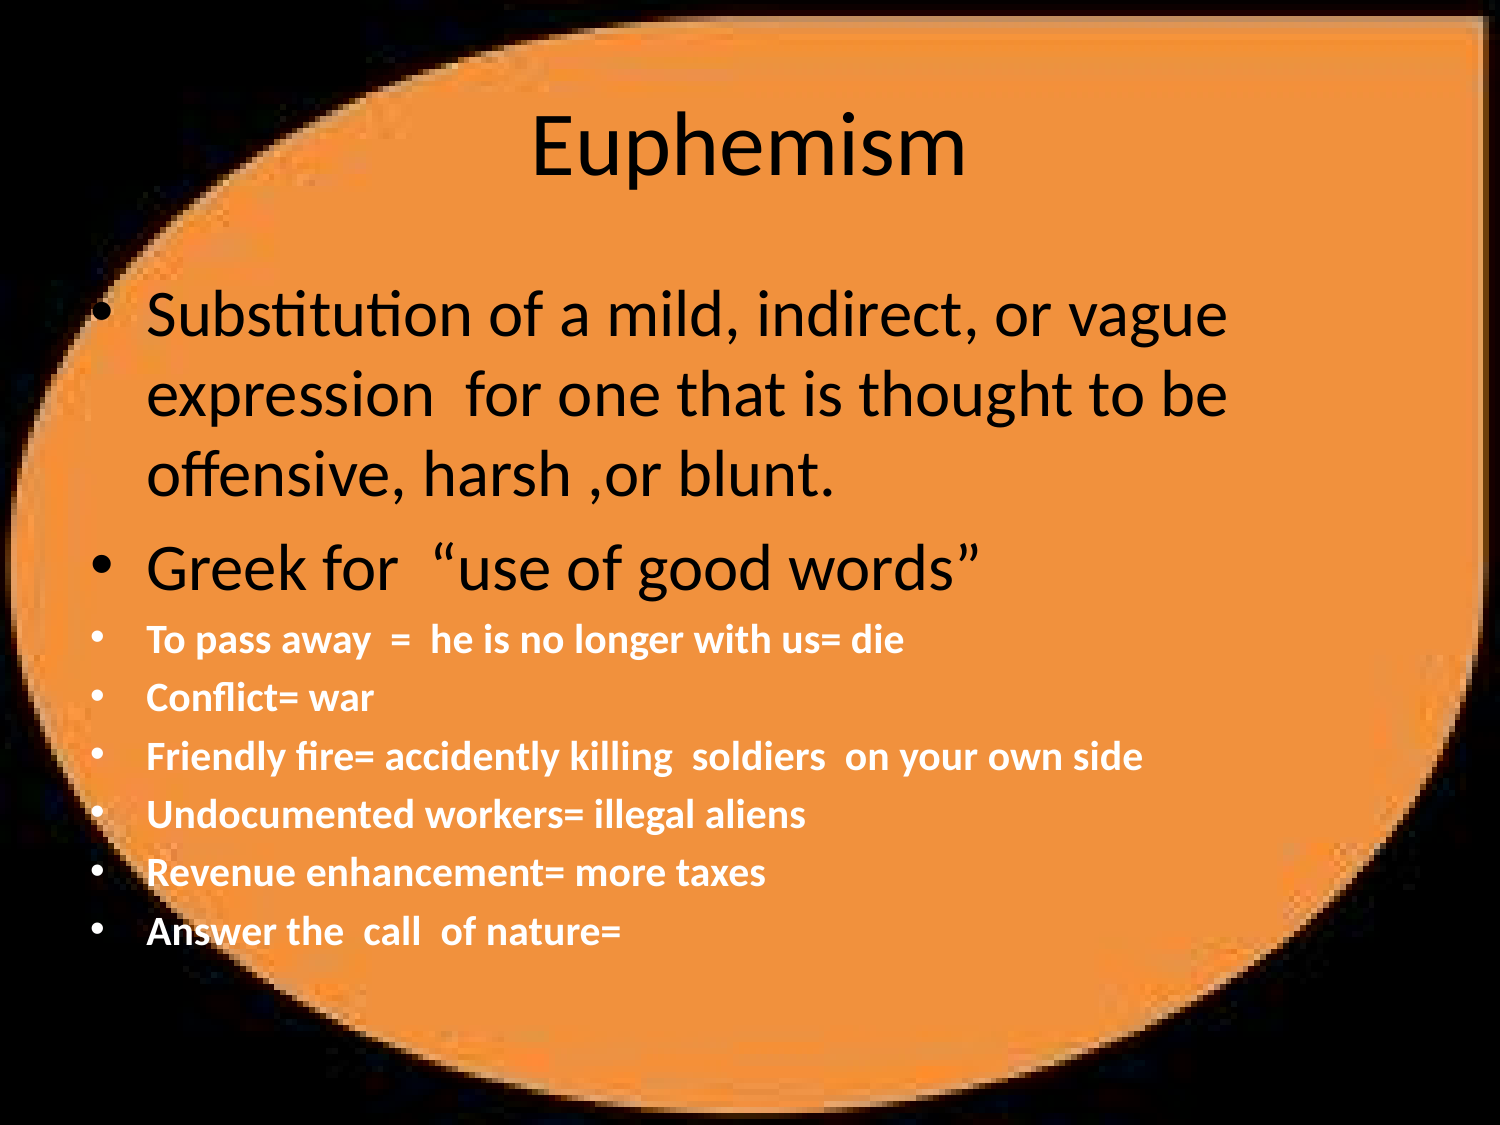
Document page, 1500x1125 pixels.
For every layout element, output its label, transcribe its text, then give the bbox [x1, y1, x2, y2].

list Substitution of a mild, indirect, or vague expression for one that is thought to be offensive, harsh ,or blunt. Greek for “use of good words” To pass away = he is no longer with us= die Conflict= war Friendly fire= accidently killing soldiers on your own side Undocumented workers= illegal aliens Revenue enhancement= more taxes Answer the call of nature= [75, 262, 1425, 1125]
picture [0, 0, 1500, 1125]
title Euphemism [75, 45, 1425, 233]
